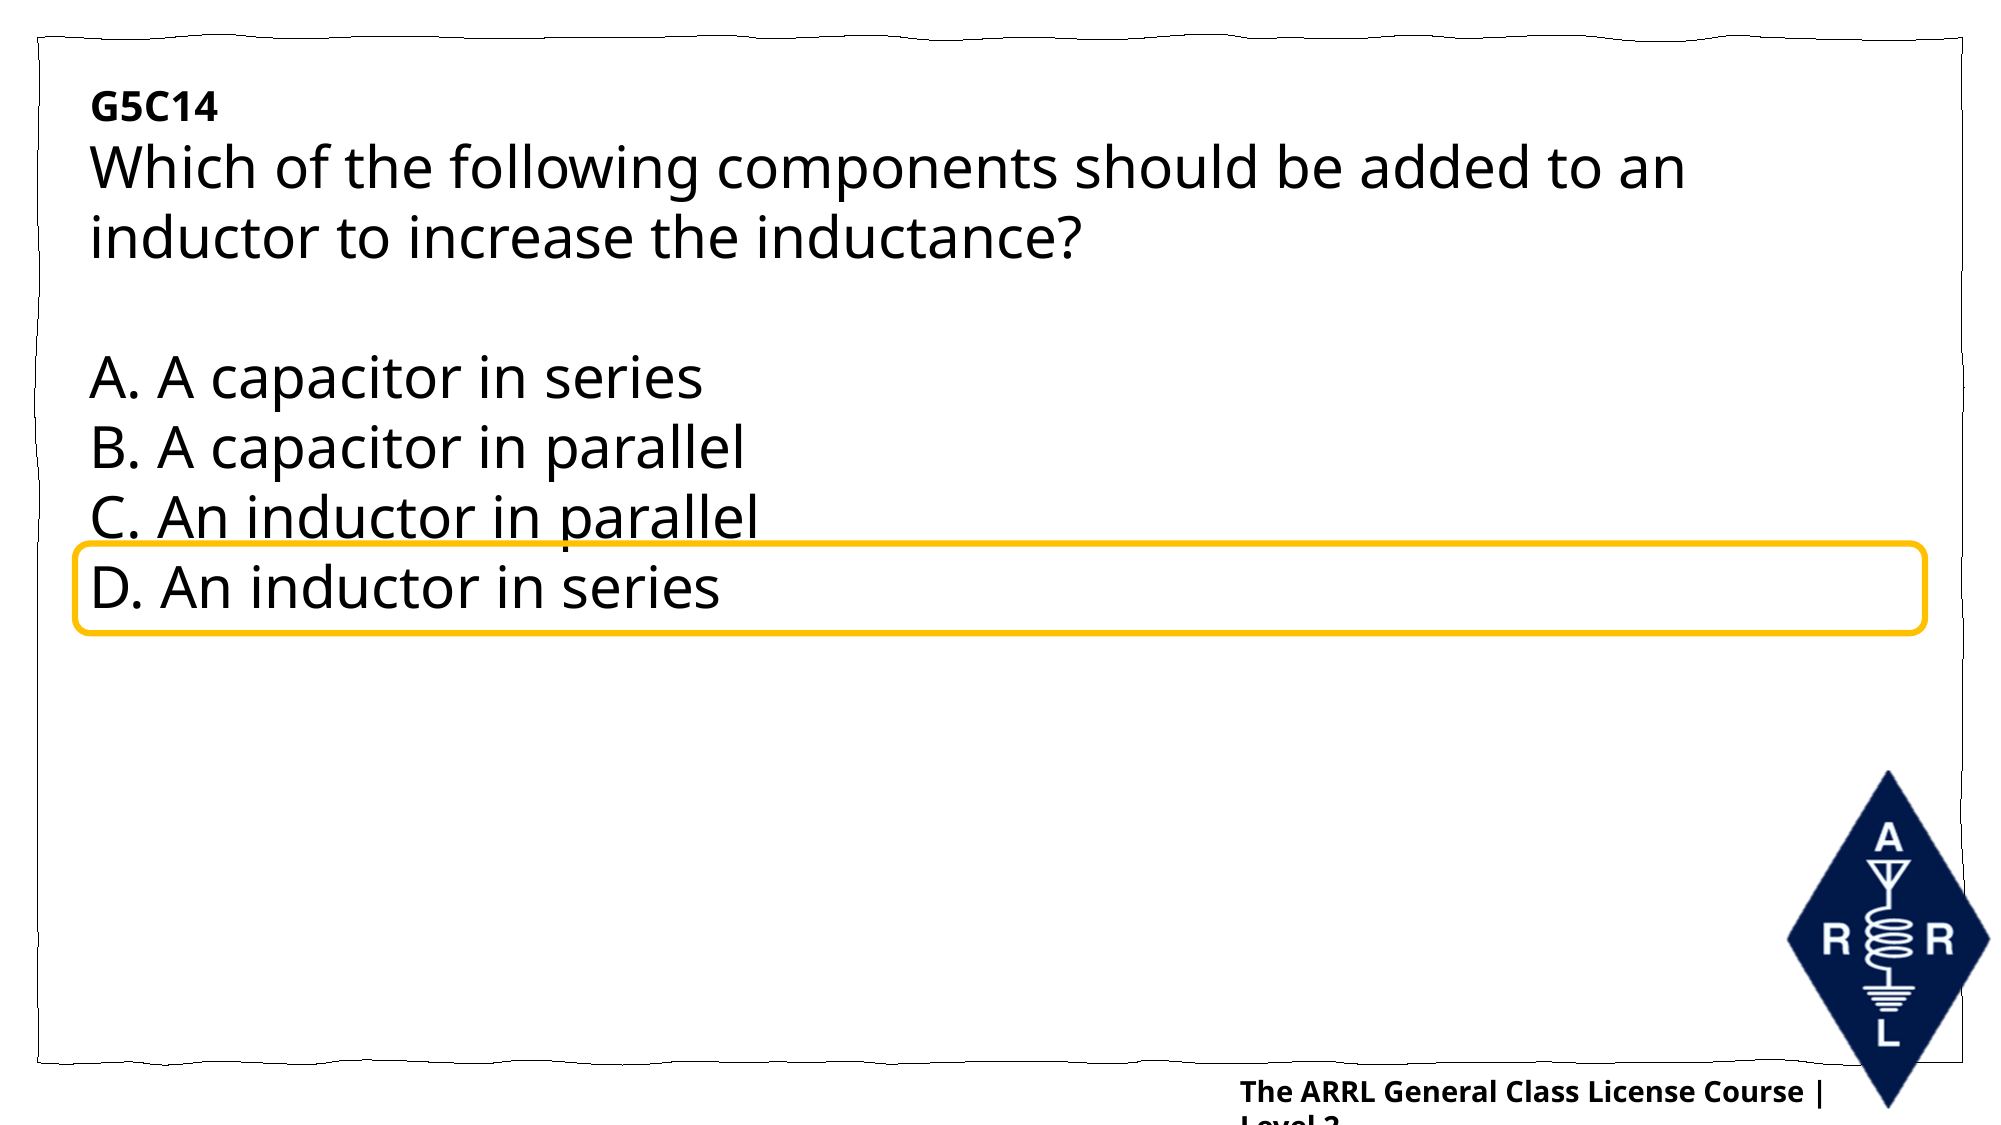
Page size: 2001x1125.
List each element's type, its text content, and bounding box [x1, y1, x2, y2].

picture [1773, 752, 1999, 1125]
text_box G5C14 Which of the following components should be added to an inductor to increase the inductance? A. A capacitor in series B. A capacitor in parallel C. An inductor in parallel D. An inductor in series [75, 72, 1850, 550]
text_box [73, 542, 1927, 635]
